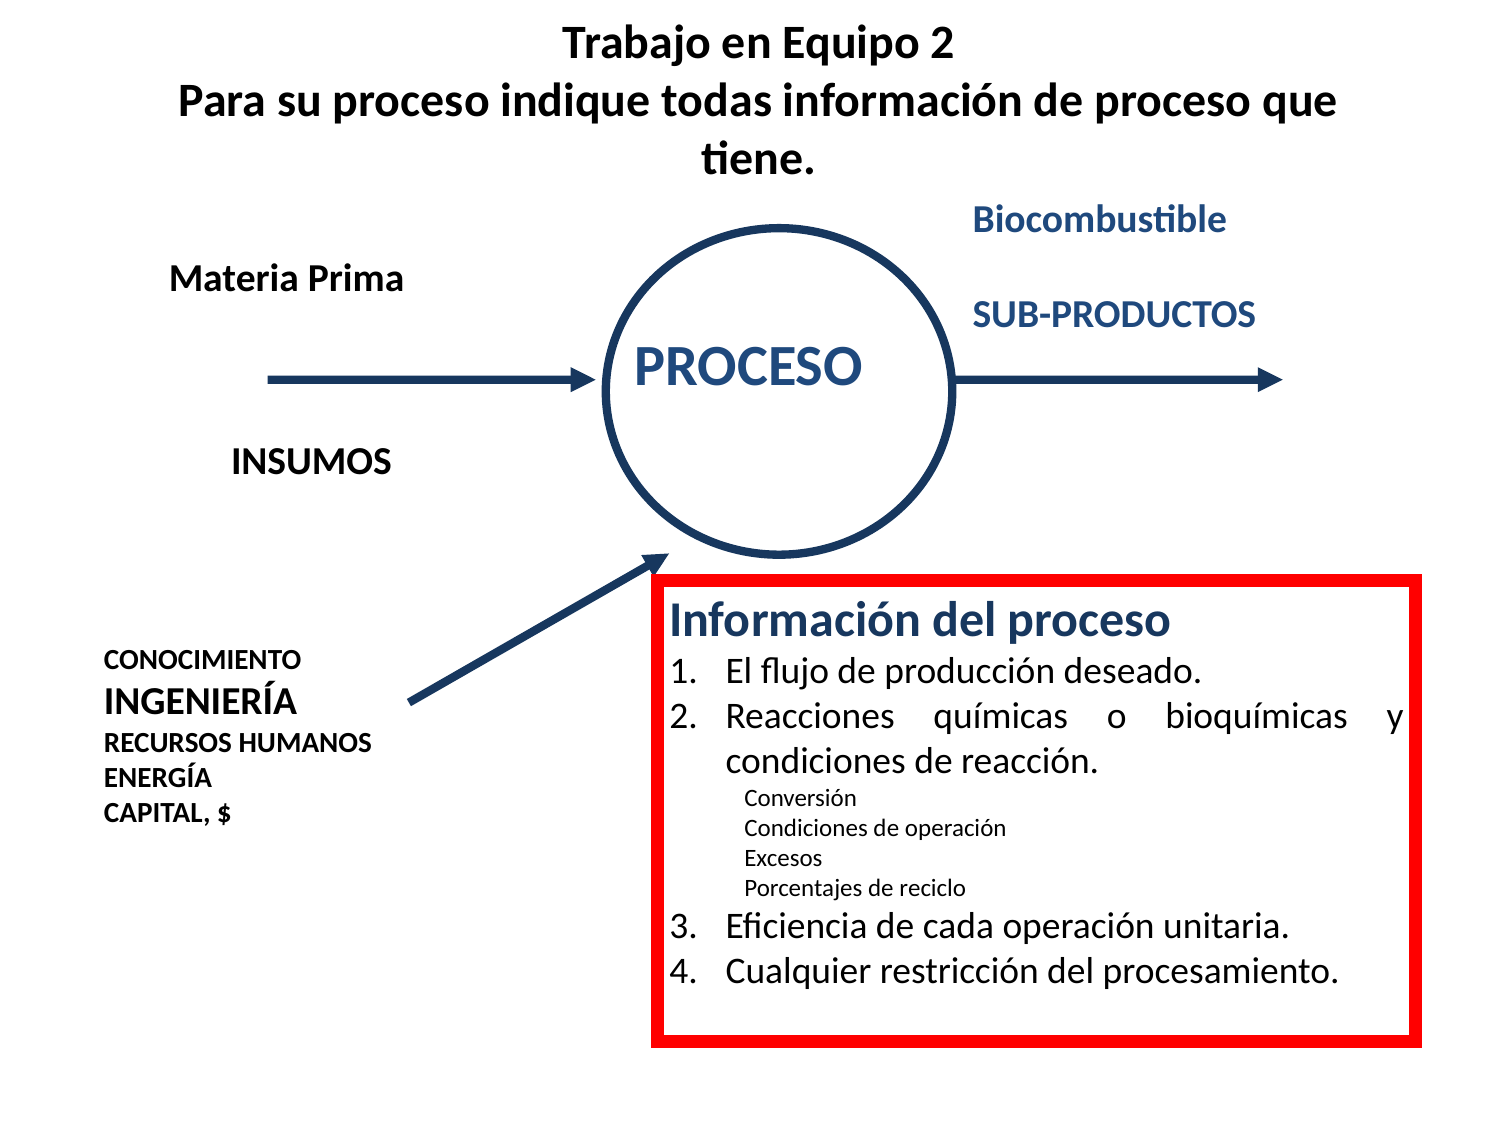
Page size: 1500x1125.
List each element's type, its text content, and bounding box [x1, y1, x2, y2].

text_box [46, 187, 1466, 1047]
title Trabajo en Equipo 2 Para su proceso indique todas información de proceso que tiene. [121, 3, 1397, 185]
